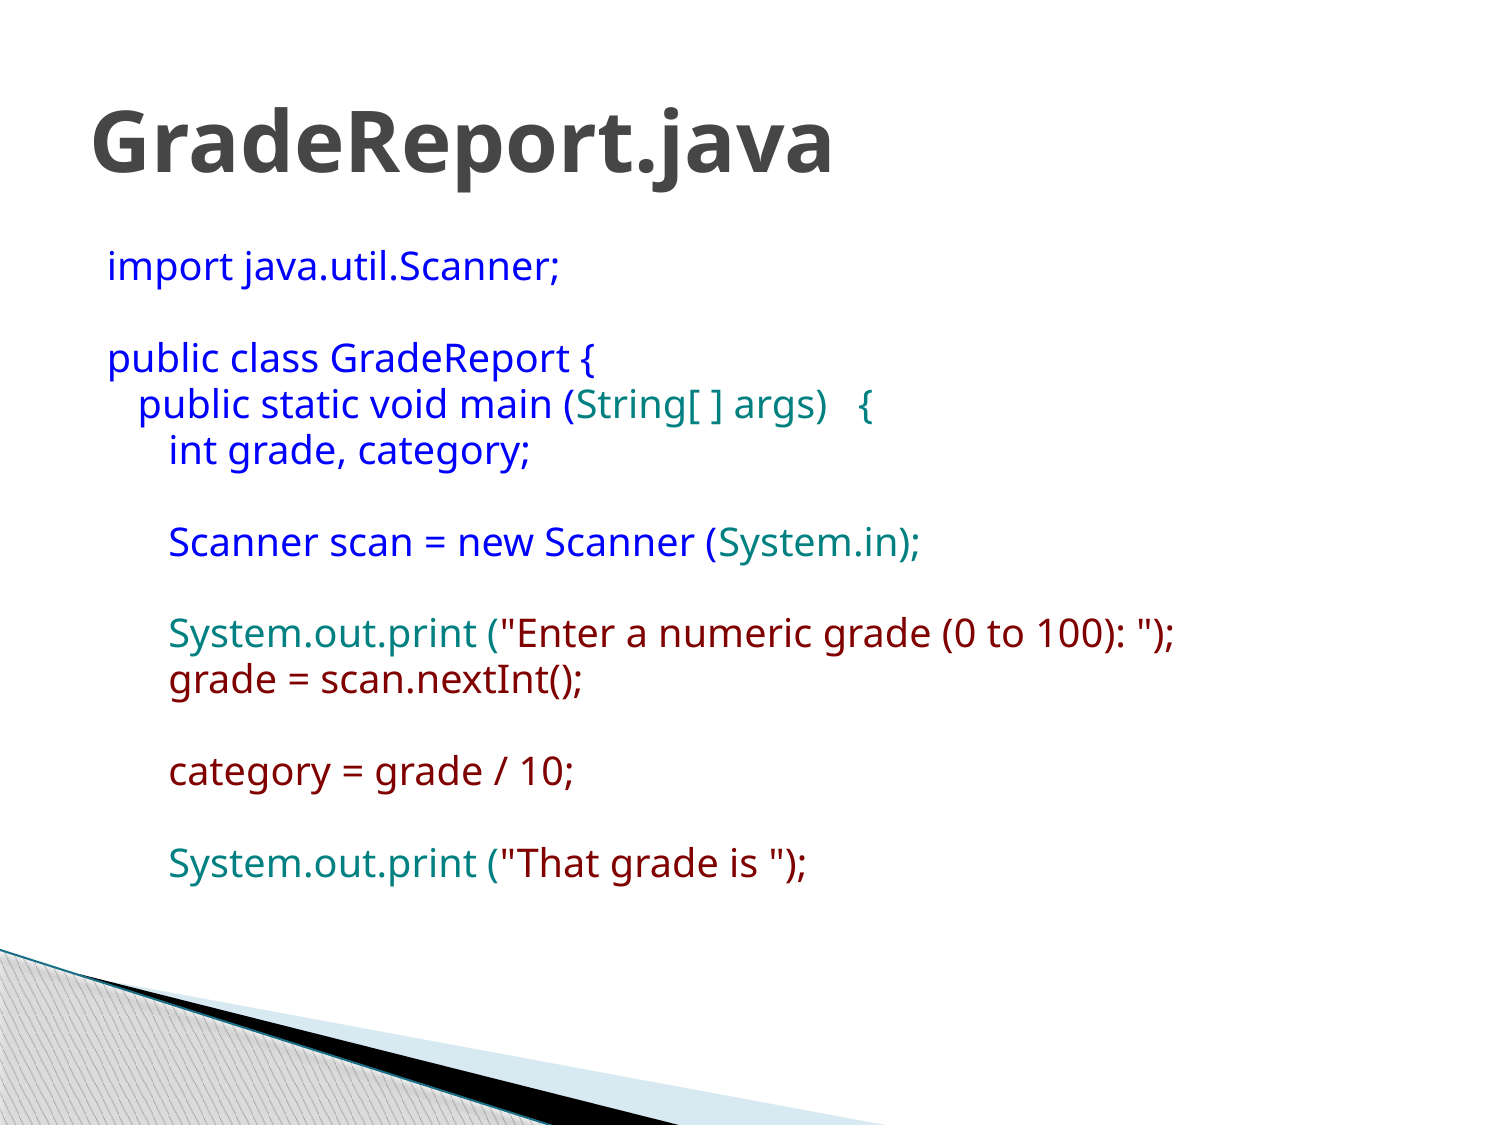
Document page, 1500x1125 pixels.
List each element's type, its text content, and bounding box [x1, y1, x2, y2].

title GradeReport.java [75, 45, 1425, 233]
list import java.util.Scanner; public class GradeReport { public static void main (String[ ] args) { int grade, category; Scanner scan = new Scanner (System.in); System.out.print ("Enter a numeric grade (0 to 100): "); grade = scan.nextInt(); category = grade / 10; System.out.print ("That grade is "); [75, 243, 1425, 986]
